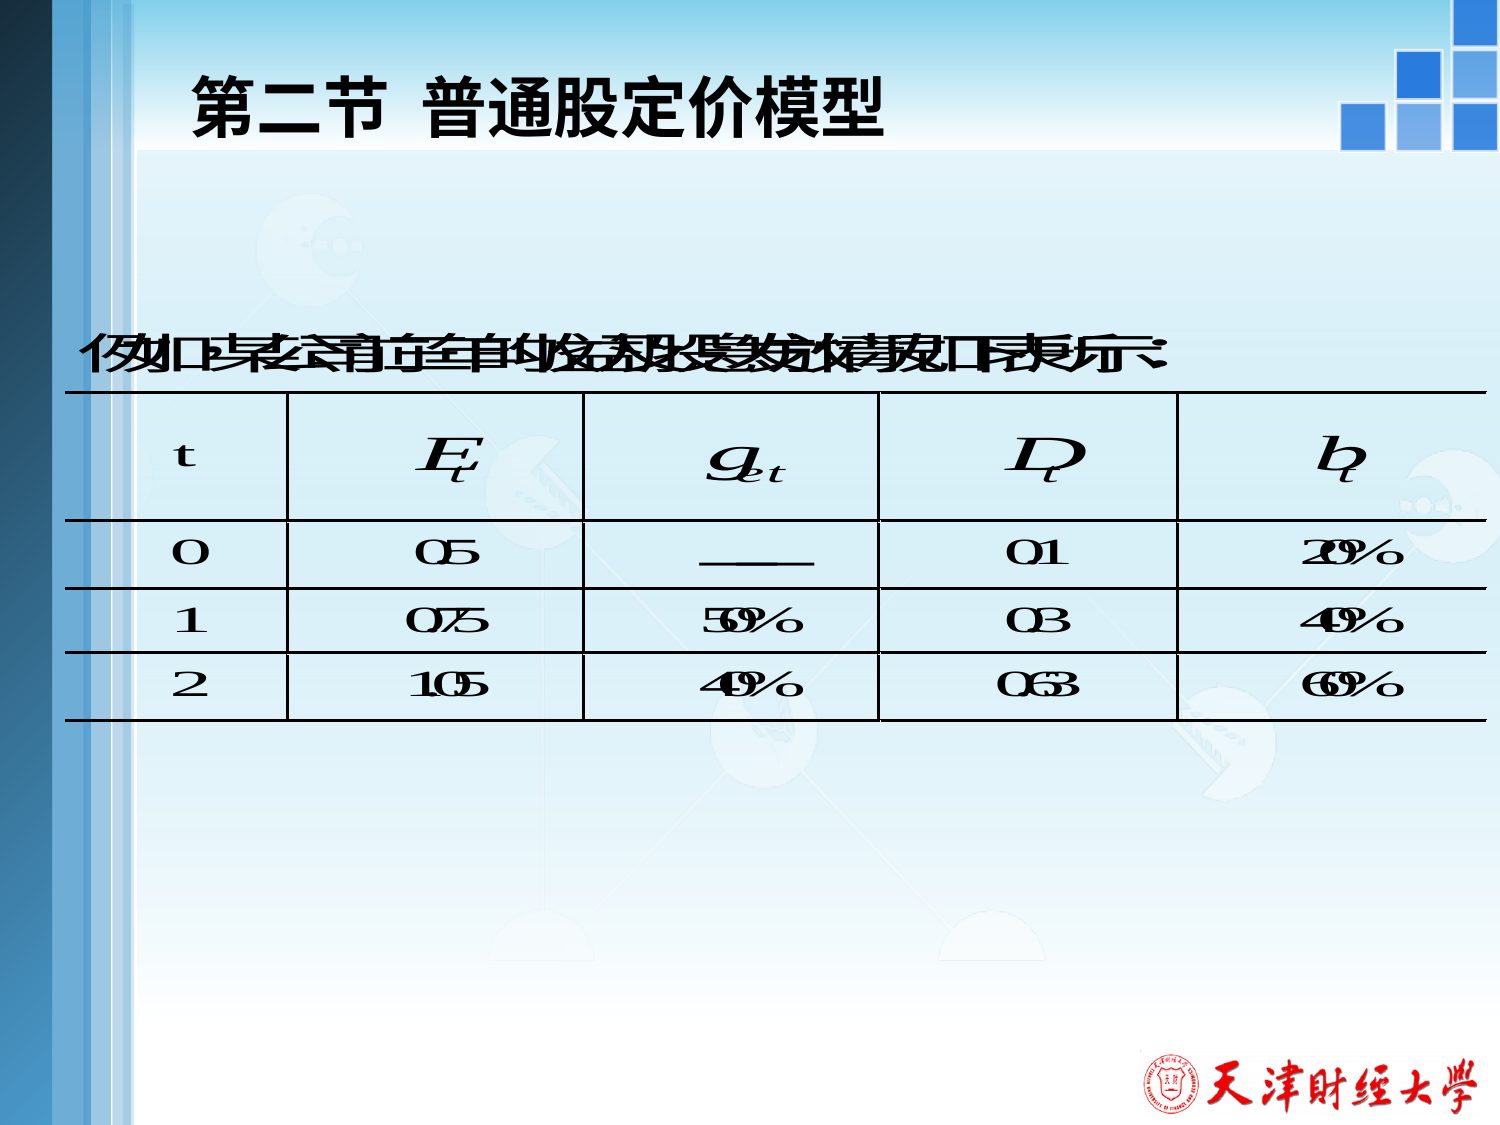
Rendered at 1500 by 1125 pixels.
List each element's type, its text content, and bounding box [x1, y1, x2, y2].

picture [0, 150, 1500, 1125]
title 第二节 普通股定价模型 [174, 75, 1175, 138]
